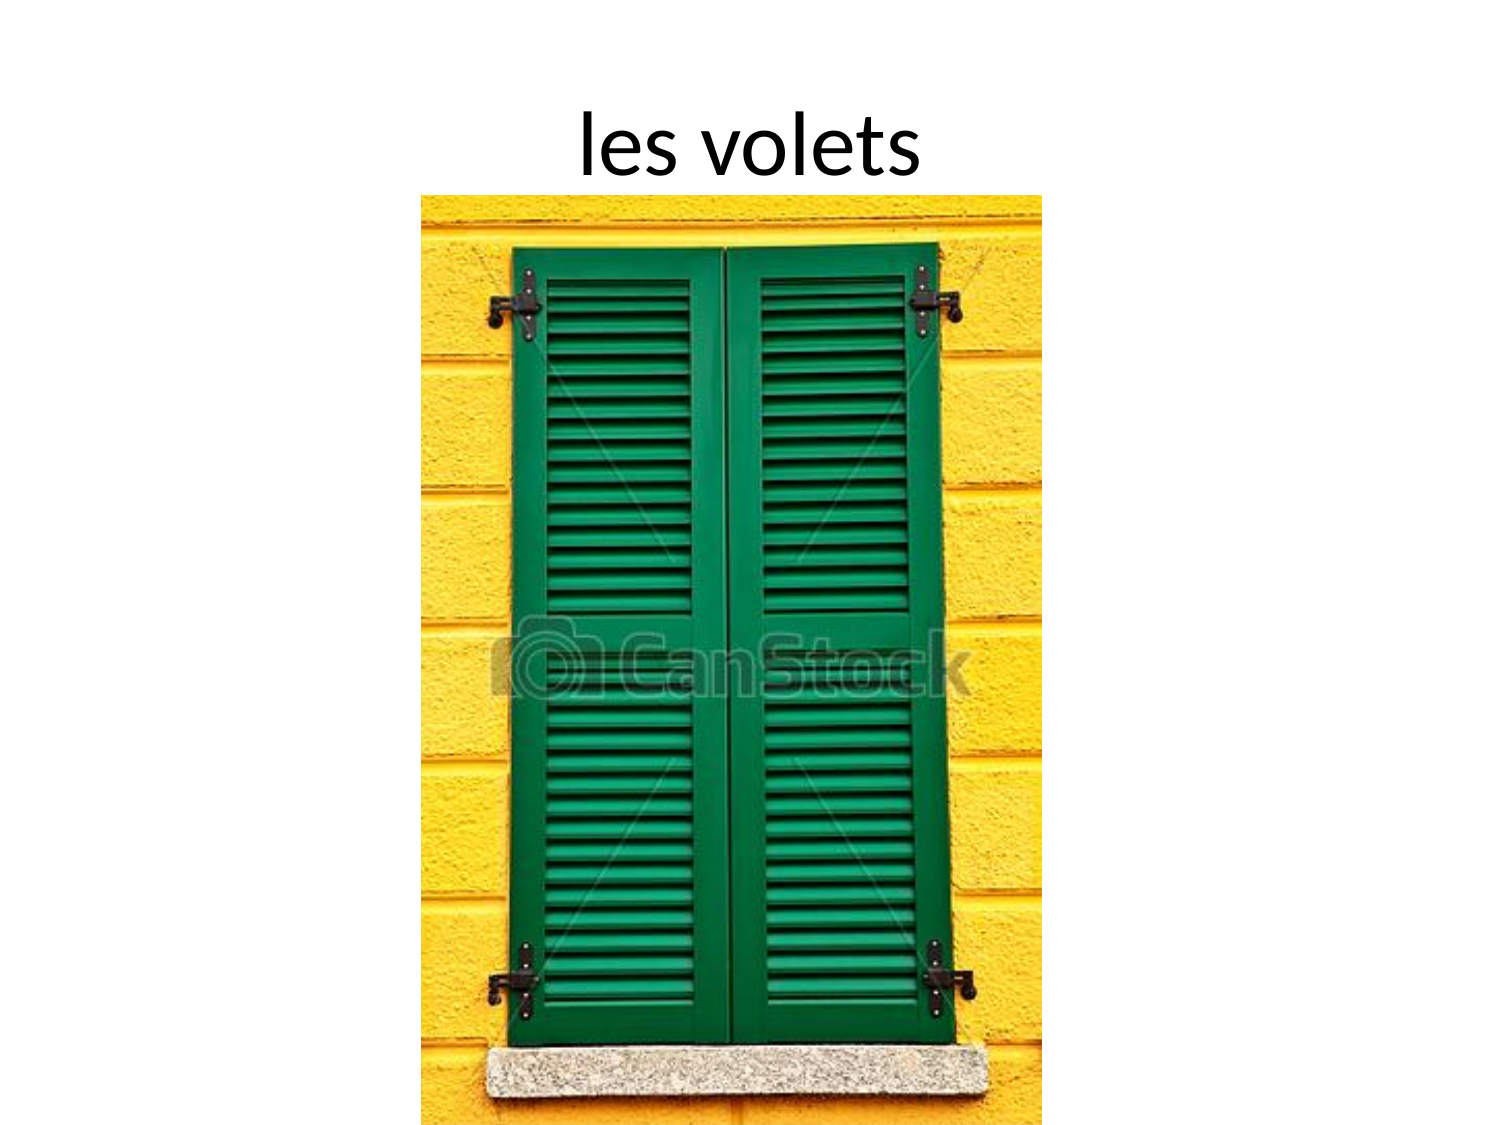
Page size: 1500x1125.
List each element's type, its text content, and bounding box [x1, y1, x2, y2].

picture [420, 195, 1042, 1125]
title les volets [75, 45, 1425, 233]
